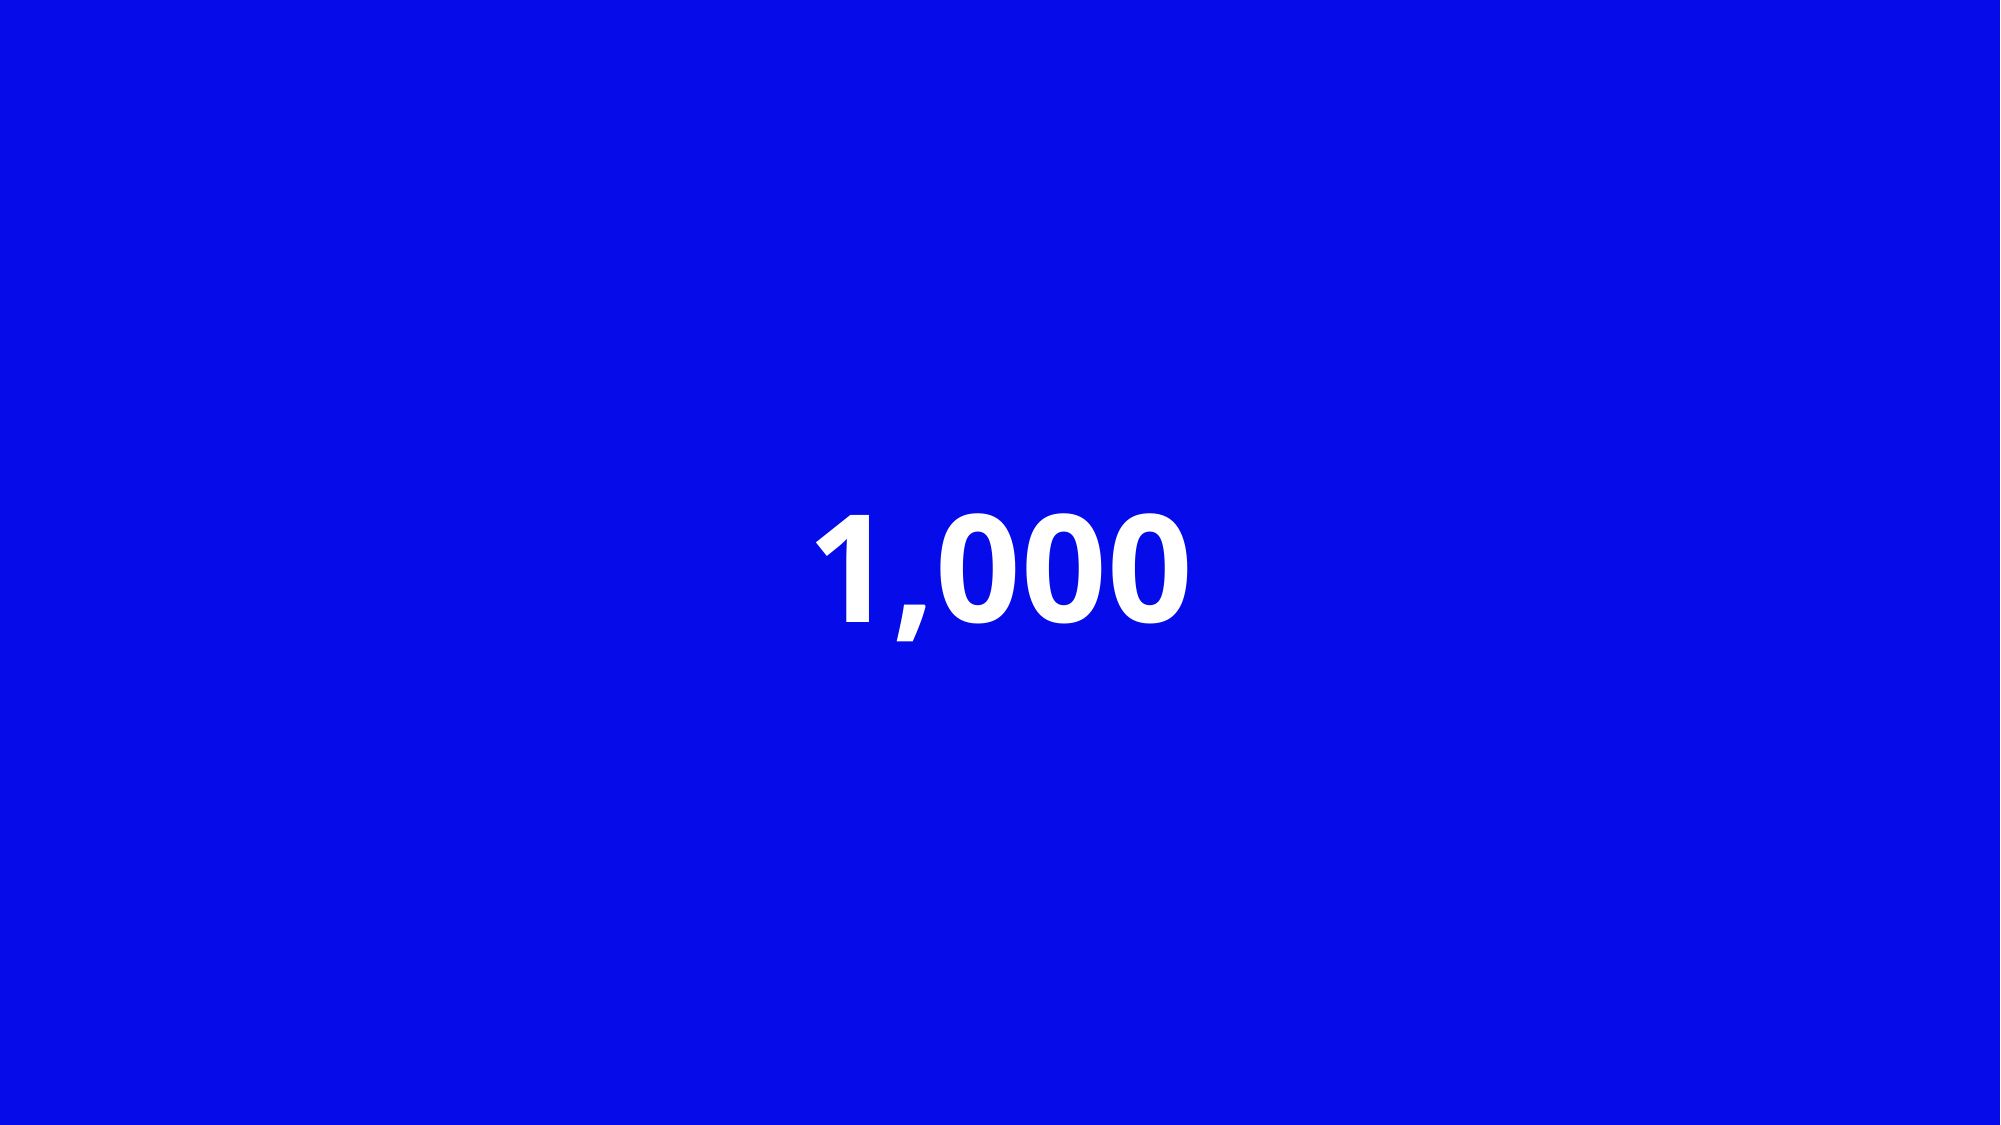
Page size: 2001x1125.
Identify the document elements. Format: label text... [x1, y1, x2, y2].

text_box 1,000 [0, 0, 2000, 1125]
